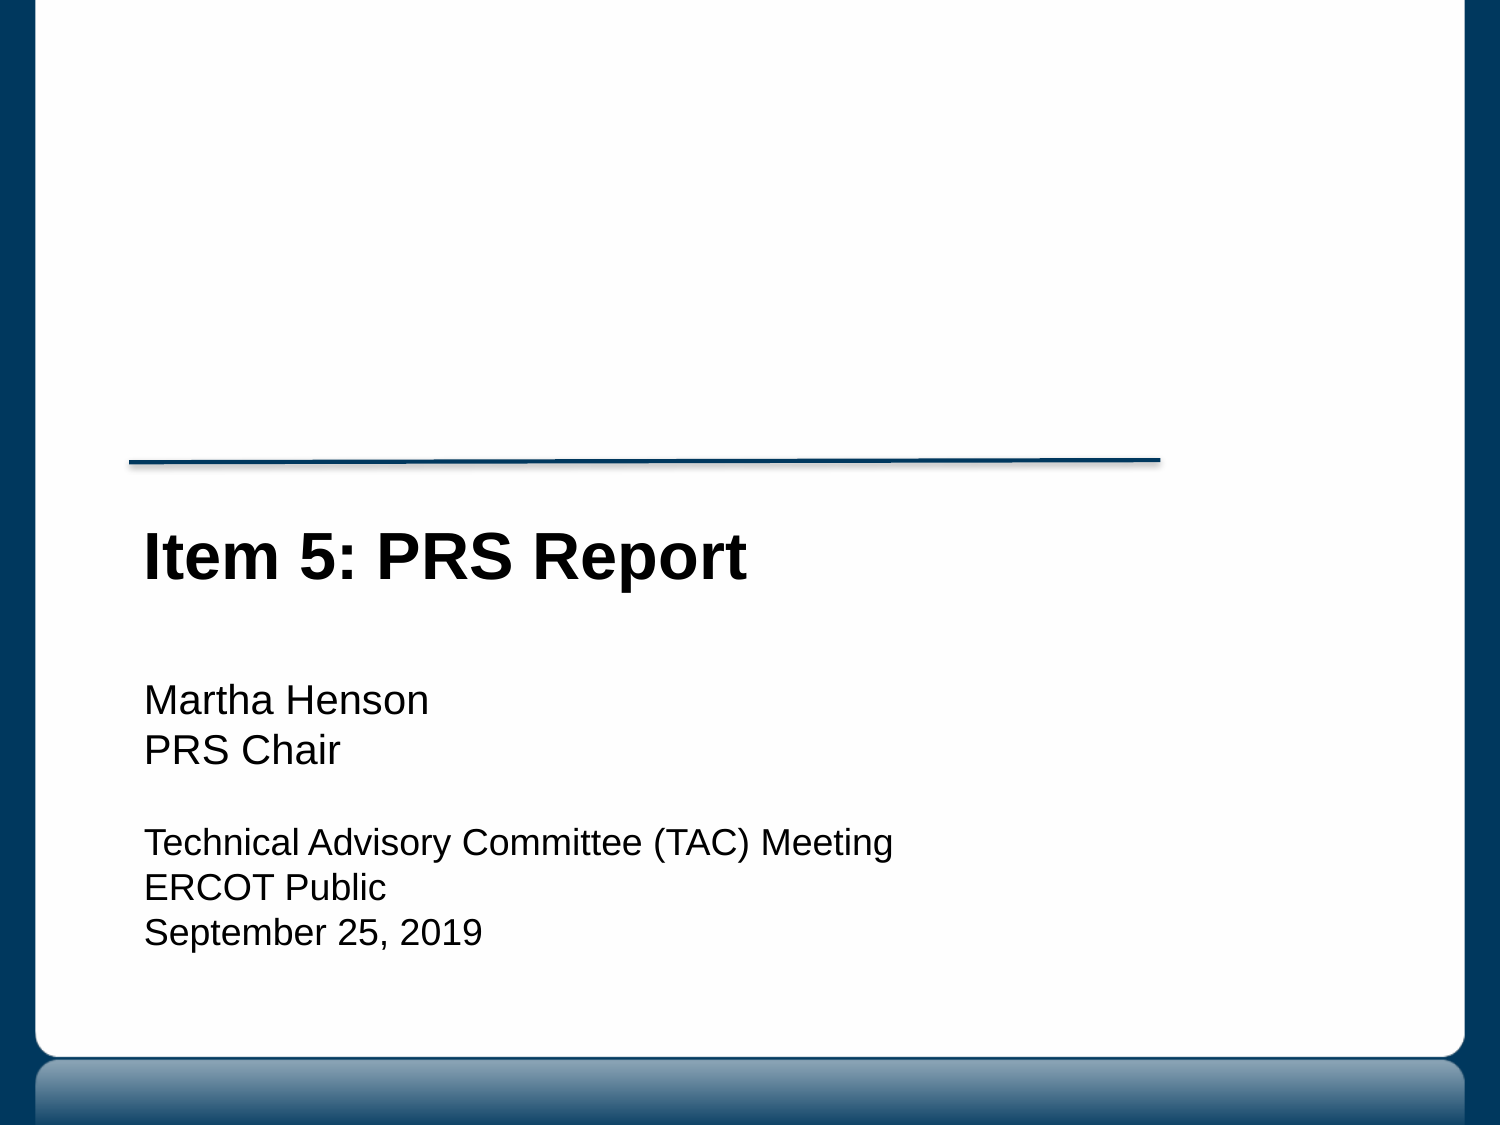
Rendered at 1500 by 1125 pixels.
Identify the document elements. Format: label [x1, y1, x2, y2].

picture [35, 0, 1465, 1125]
text_box [128, 459, 1367, 931]
